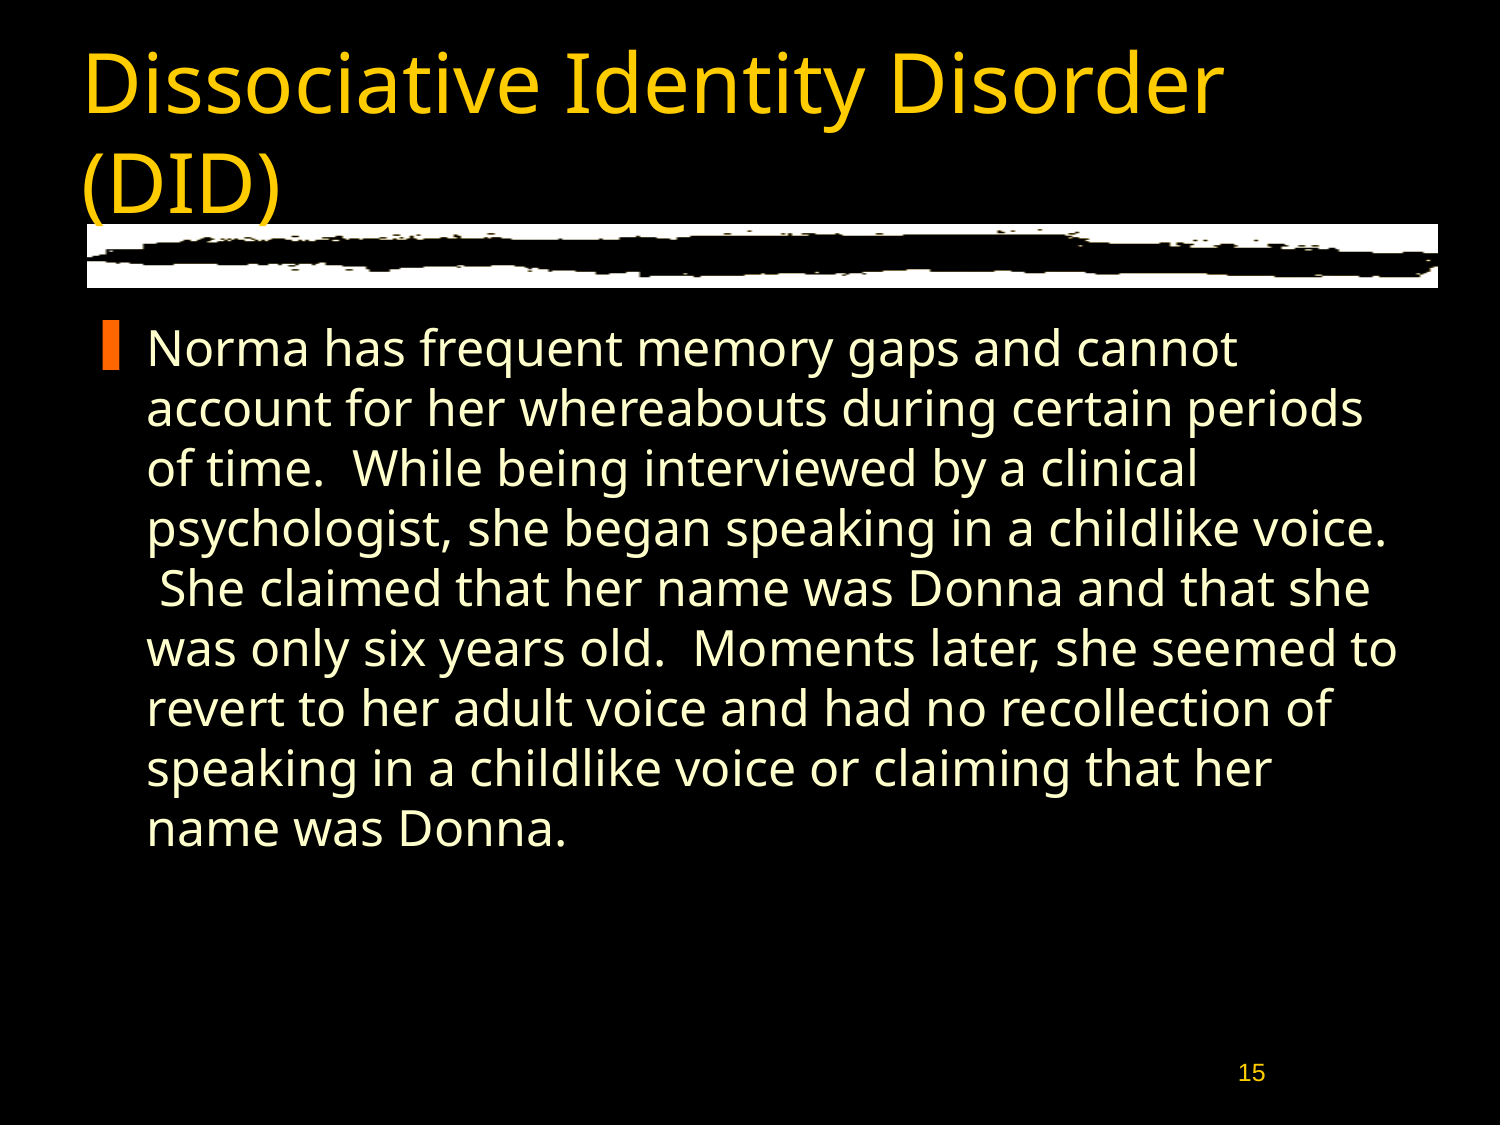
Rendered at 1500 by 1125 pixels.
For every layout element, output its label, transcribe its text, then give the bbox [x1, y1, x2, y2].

title Dissociative Identity Disorder (DID) [66, 49, 1342, 238]
list Norma has frequent memory gaps and cannot account for her whereabouts during certain periods of time. While being interviewed by a clinical psychologist, she began speaking in a childlike voice. She claimed that her name was Donna and that she was only six years old. Moments later, she seemed to revert to her adult voice and had no recollection of speaking in a childlike voice or claiming that her name was Donna. [74, 309, 1417, 994]
